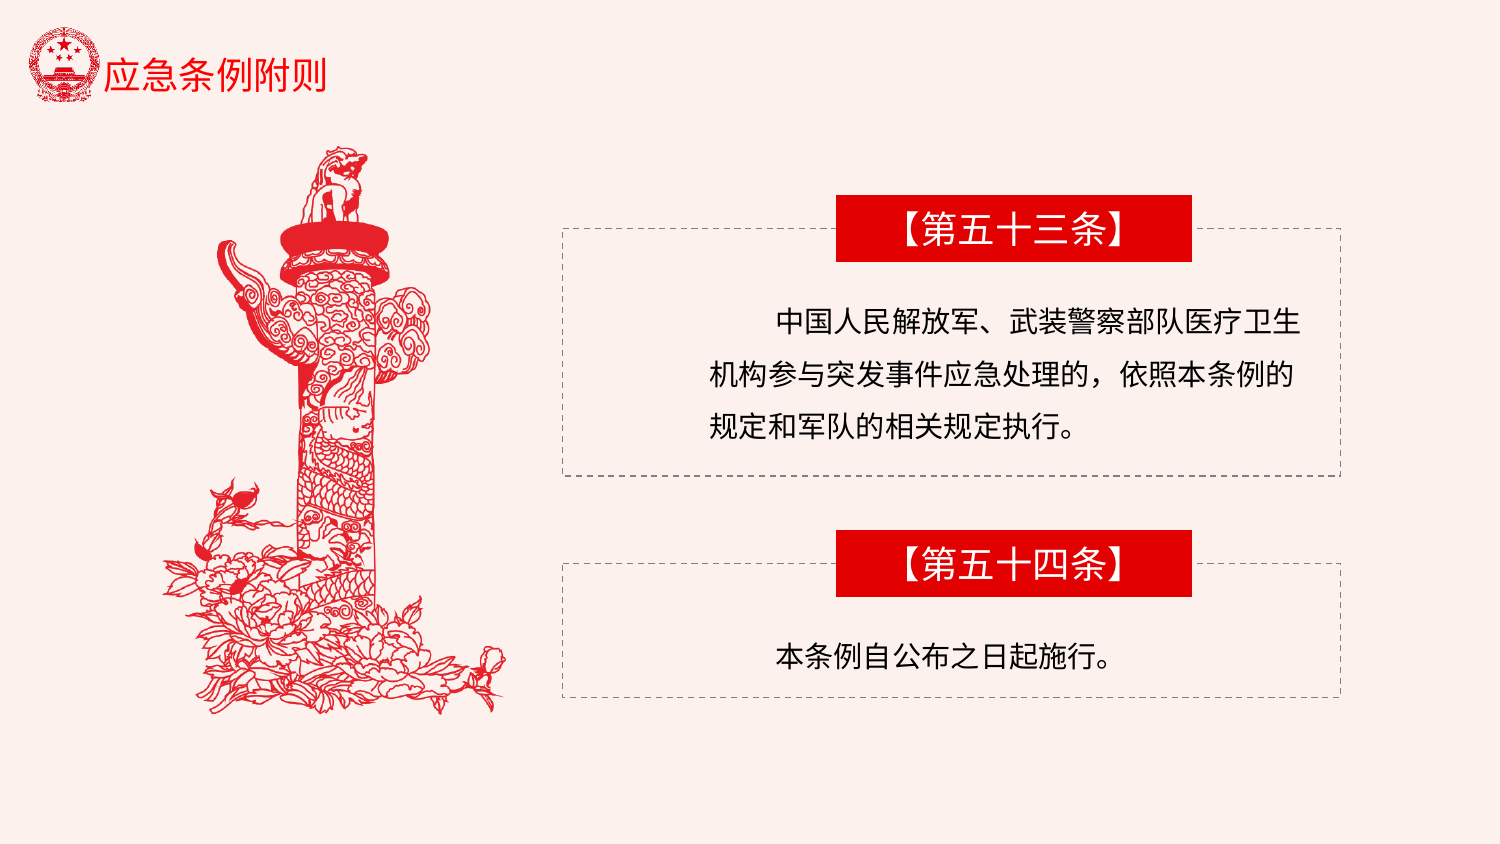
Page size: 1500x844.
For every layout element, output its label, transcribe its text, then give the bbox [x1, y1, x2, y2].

text_box [561, 227, 1342, 477]
text_box [561, 562, 1342, 699]
text_box 中国人民解放军、武装警察部队医疗卫生机构参与突发事件应急处理的，依照本条例的规定和军队的相关规定执行。 [698, 280, 1330, 449]
text_box 【第五十四条】 [836, 530, 1192, 597]
text_box 【第五十三条】 [836, 195, 1192, 262]
text_box 本条例自公布之日起施行。 [698, 615, 1330, 680]
picture [162, 146, 506, 715]
picture [25, 24, 105, 108]
